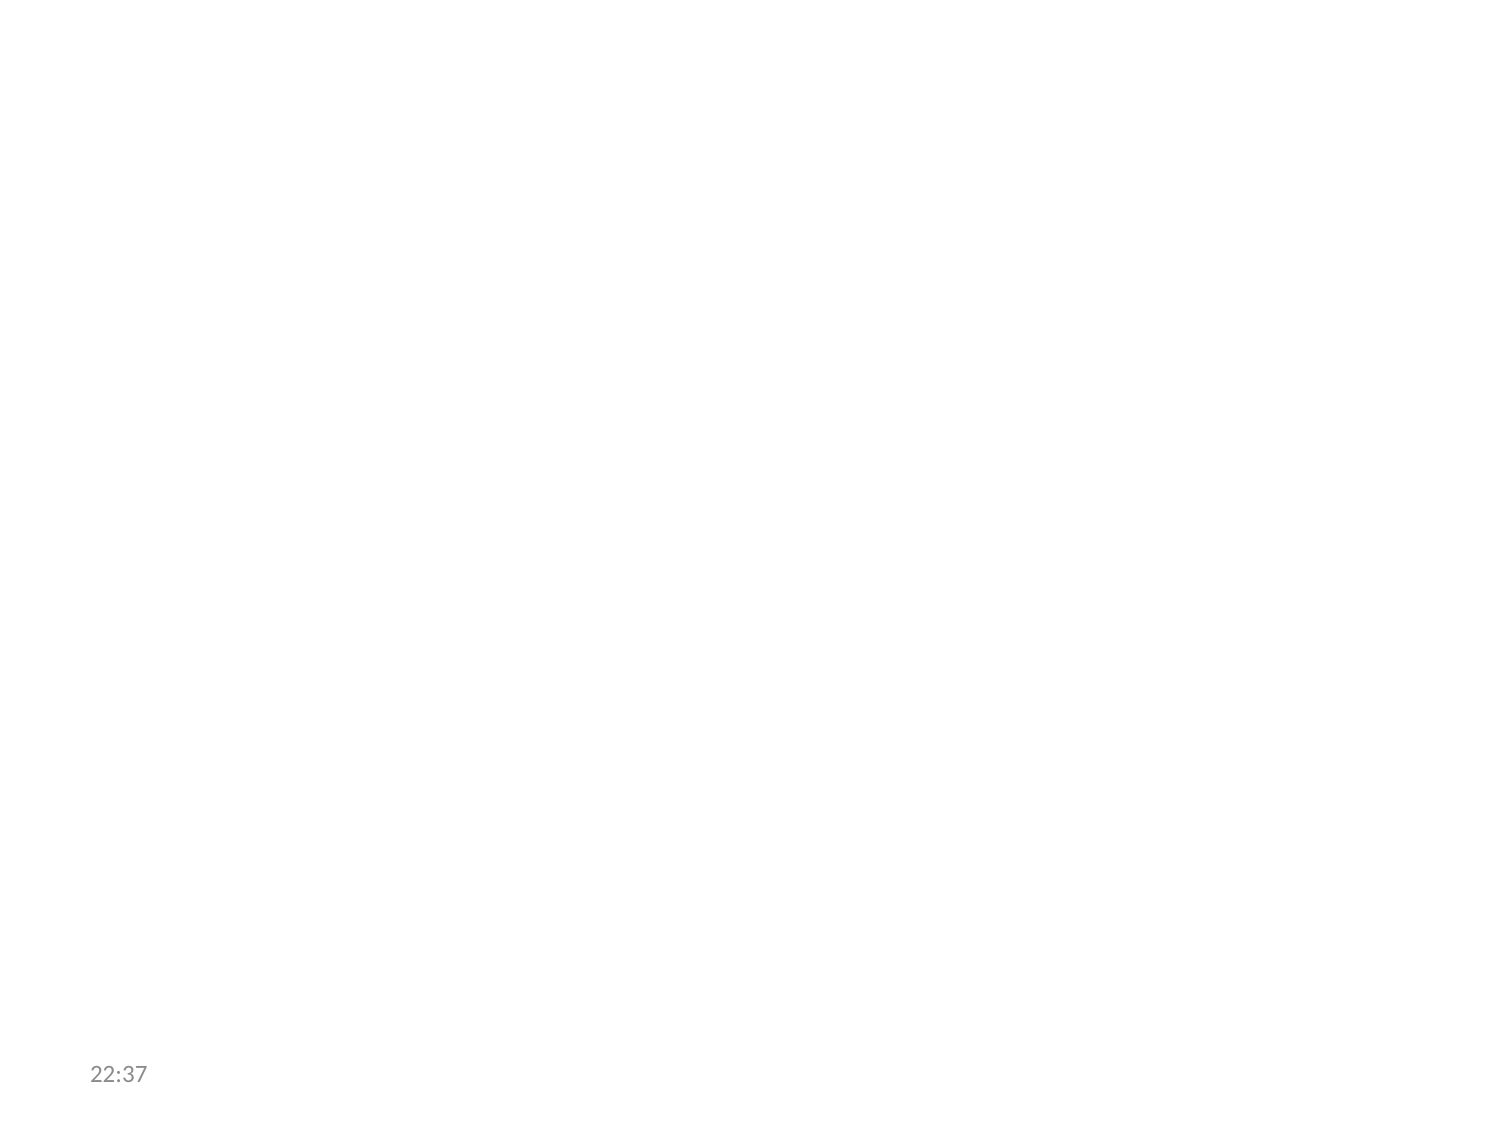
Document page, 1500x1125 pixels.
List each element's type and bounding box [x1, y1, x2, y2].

slide_number [75, 1042, 425, 1103]
